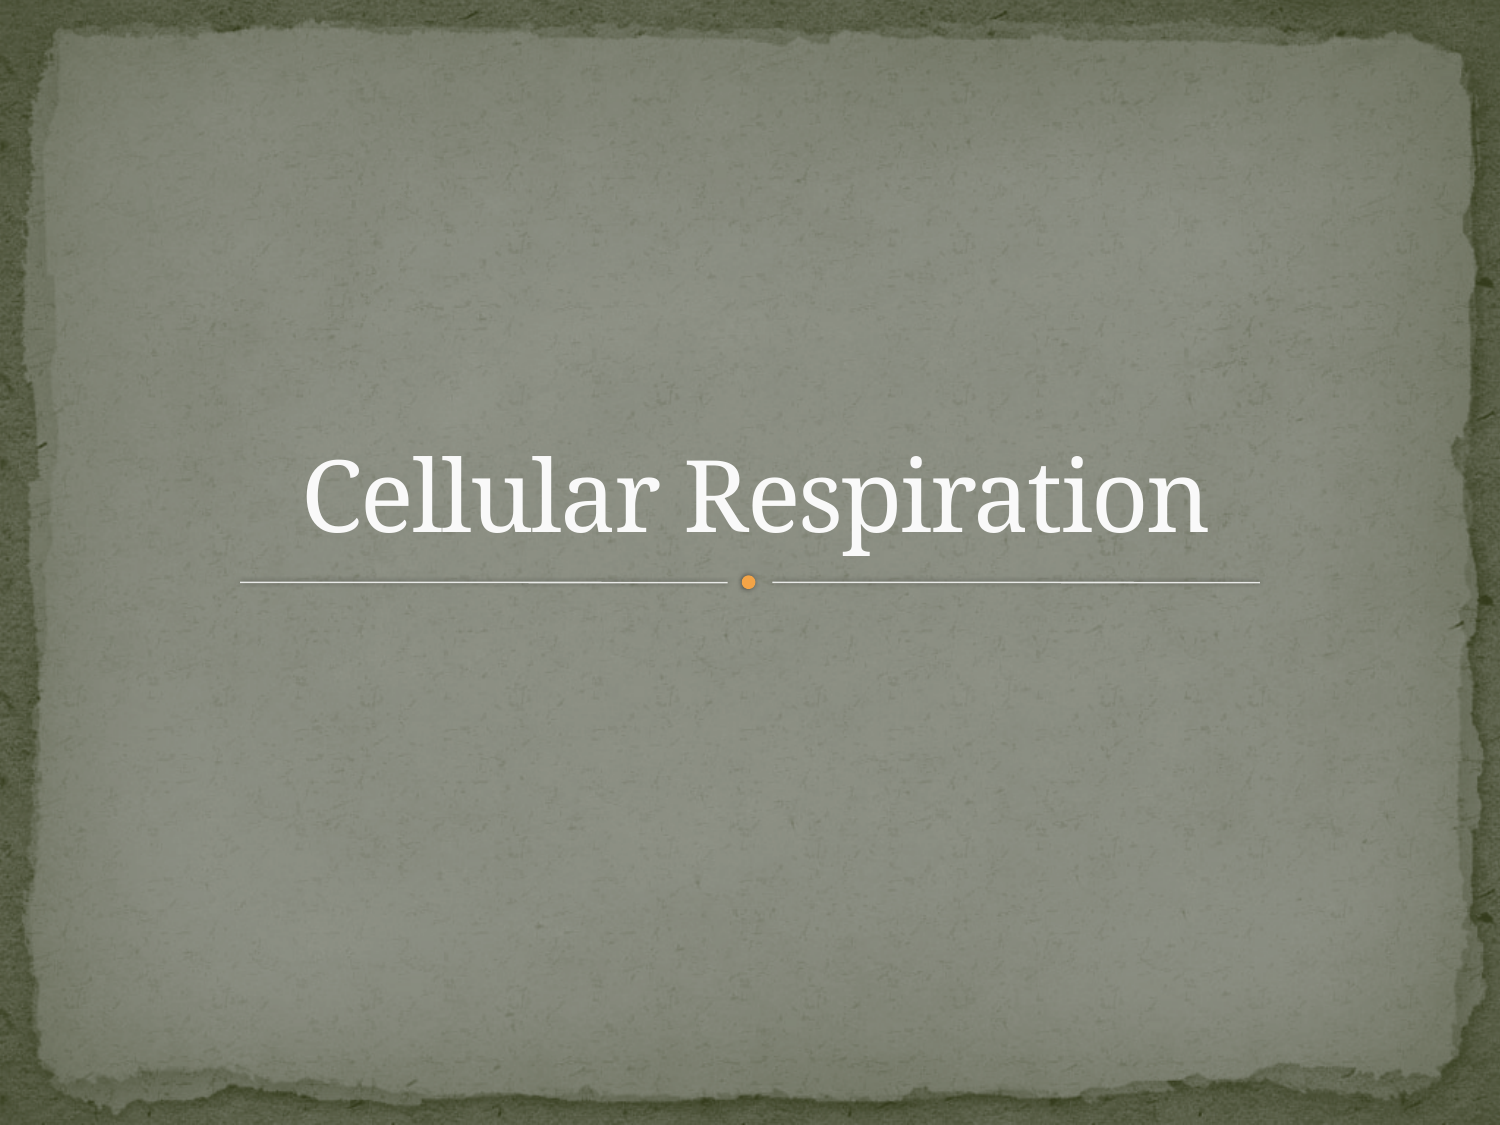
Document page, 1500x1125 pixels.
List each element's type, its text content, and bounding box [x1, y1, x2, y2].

title Cellular Respiration [74, 235, 1438, 561]
